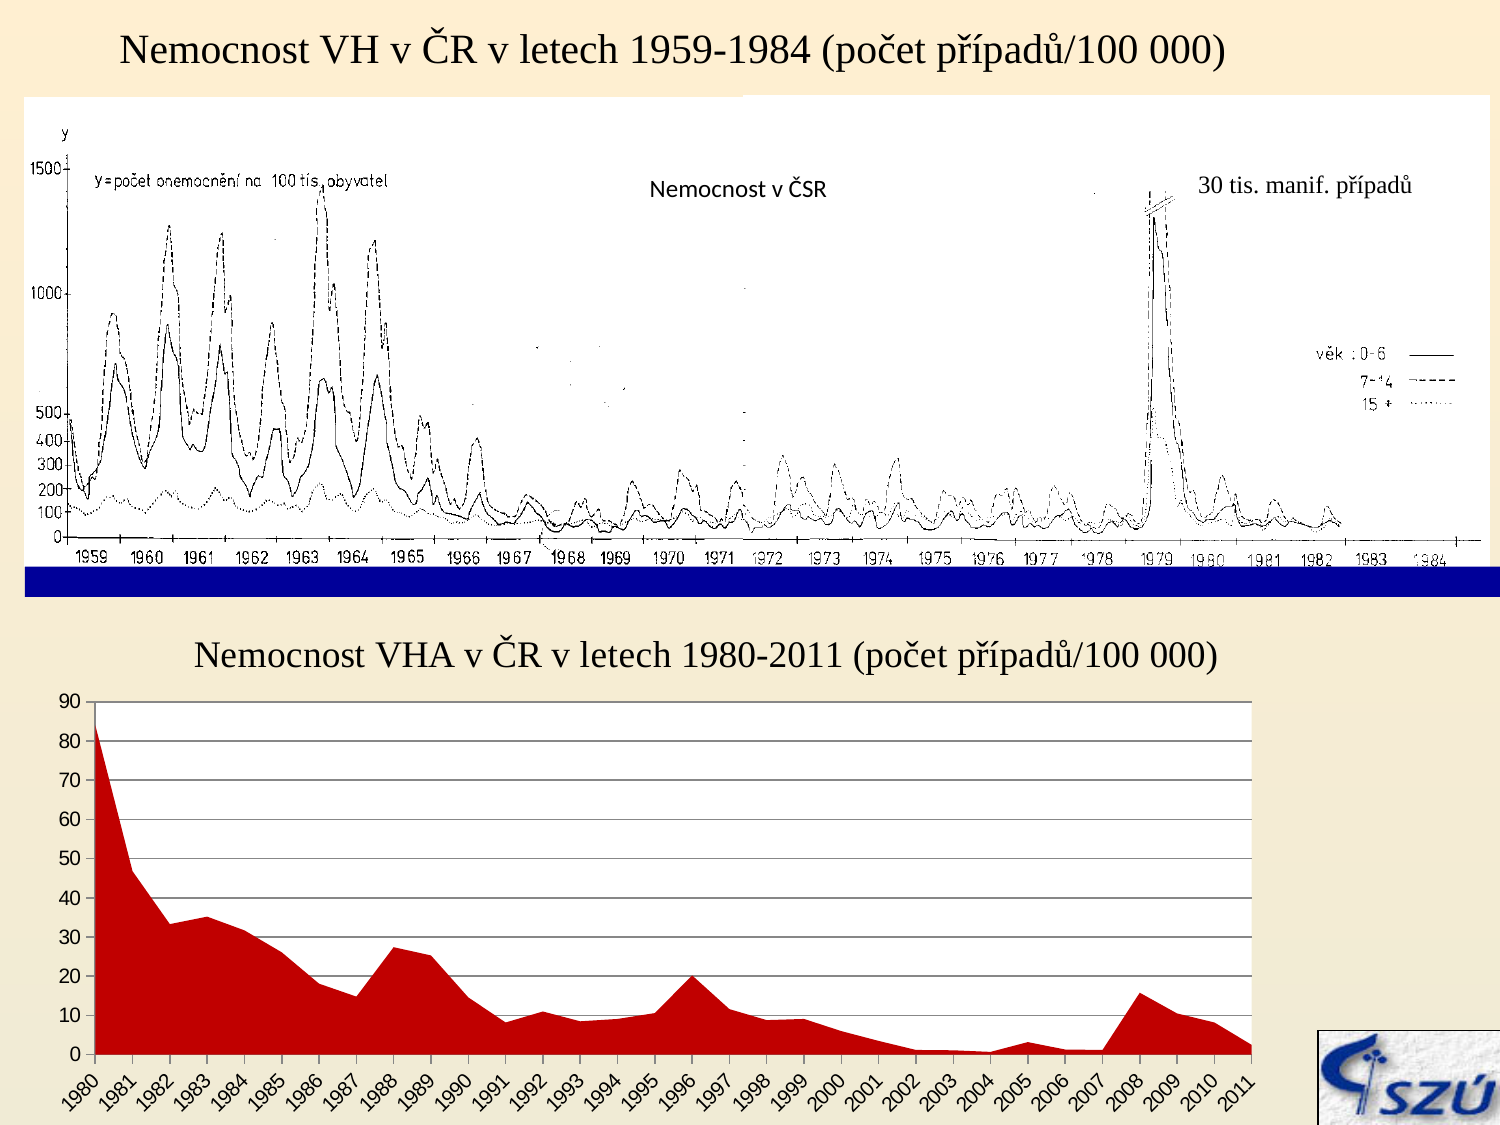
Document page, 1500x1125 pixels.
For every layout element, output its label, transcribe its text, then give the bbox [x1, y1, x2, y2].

picture [24, 95, 1490, 584]
text_box [1465, 565, 1500, 599]
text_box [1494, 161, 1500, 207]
picture [1318, 1030, 1500, 1125]
chart [30, 416, 1461, 1125]
text_box Nemocnost VH v ČR v letech 1959-1984 (počet případů/100 000) [104, 14, 1243, 96]
